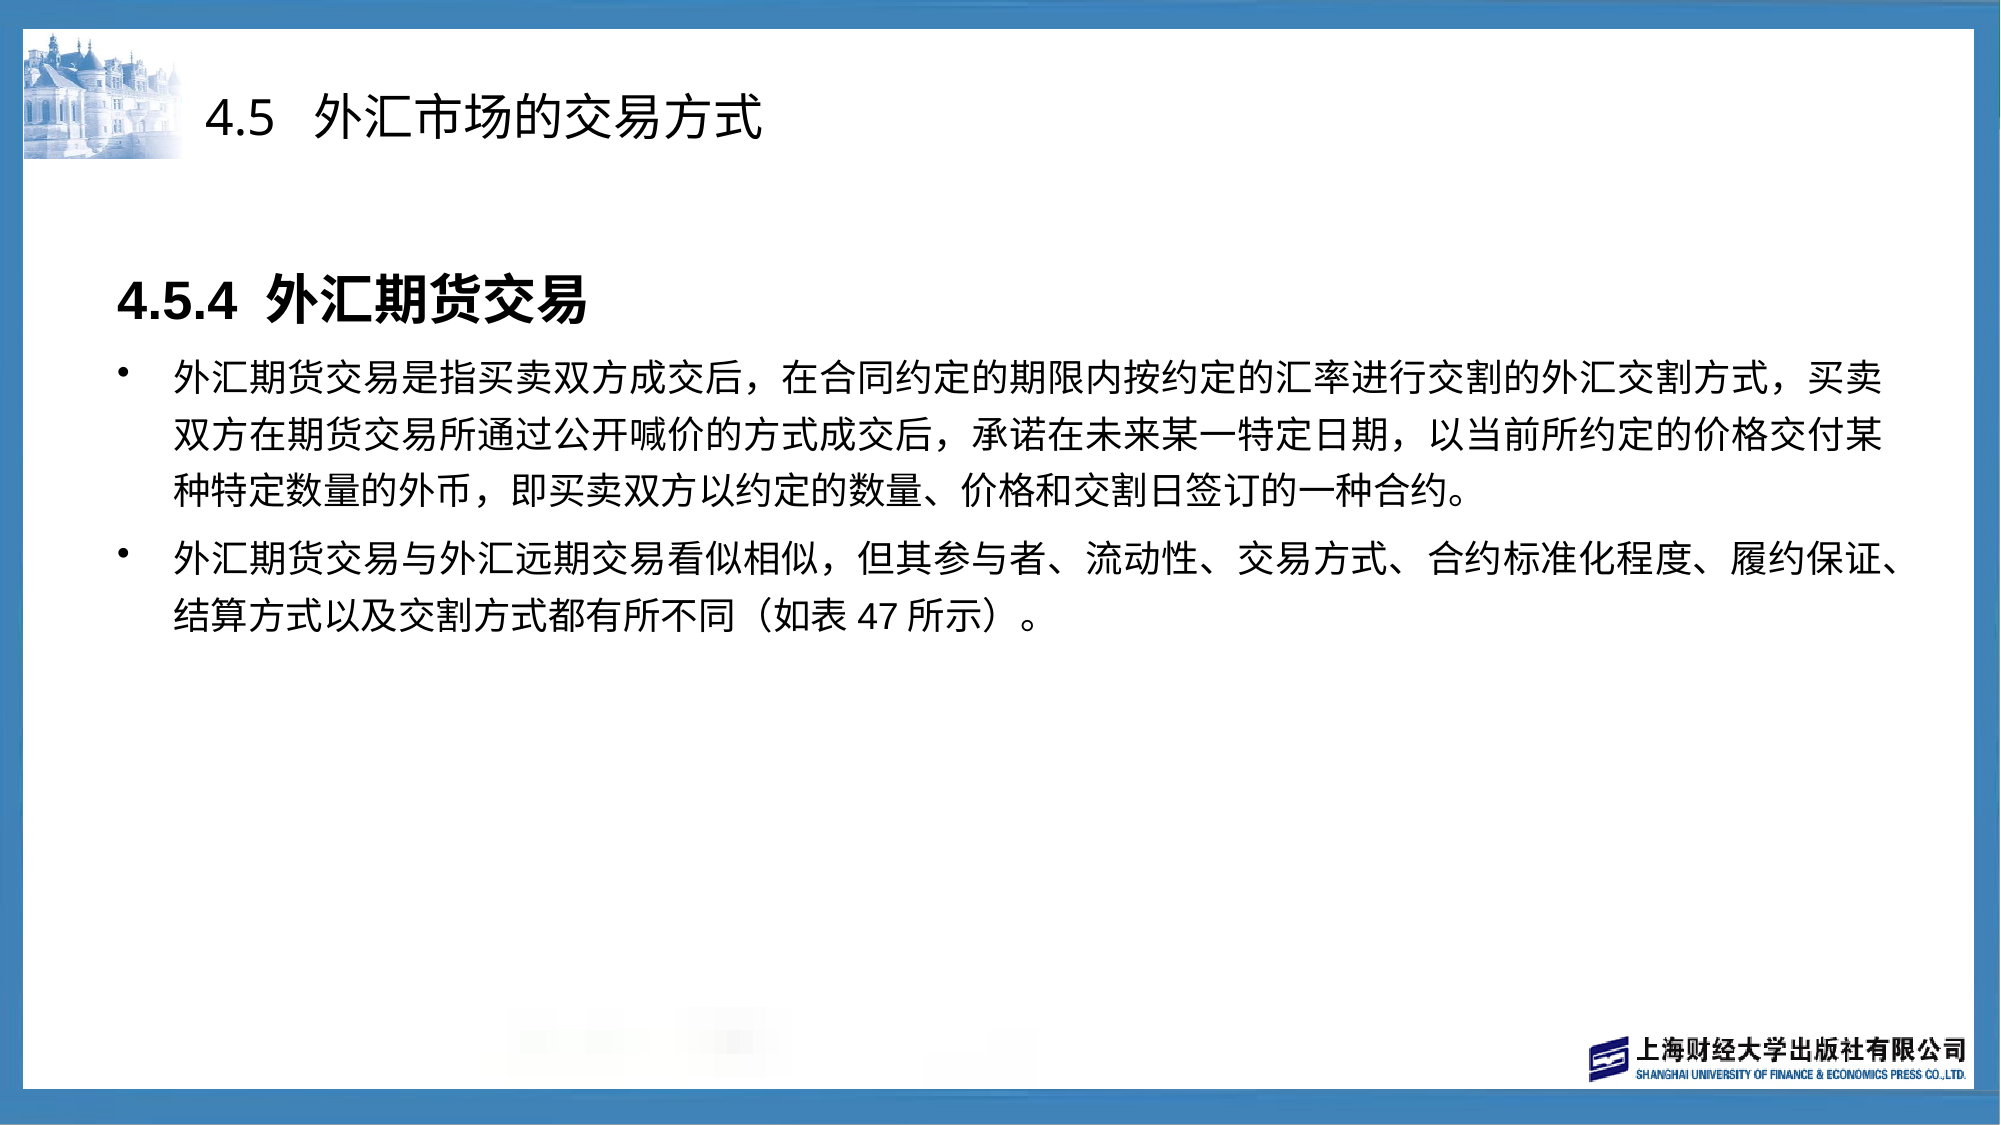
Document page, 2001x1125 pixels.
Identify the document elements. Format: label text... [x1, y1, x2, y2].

list 4.5.4 外汇期货交易 外汇期货交易是指买卖双方成交后，在合同约定的期限内按约定的汇率进行交割的外汇交割方式，买卖双方在期货交易所通过公开喊价的方式成交后，承诺在未来某一特定日期，以当前所约定的价格交付某种特定数量的外币，即买卖双方以约定的数量、价格和交割日签订的一种合约。 外汇期货交易与外汇远期交易看似相似，但其参与者、流动性、交易方式、合约标准化程度、履约保证、结算方式以及交割方式都有所不同（如表47所示）。 [102, 241, 1898, 1065]
title 4.5 外汇市场的交易方式 [190, 64, 1547, 168]
picture [0, 0, 2001, 1125]
